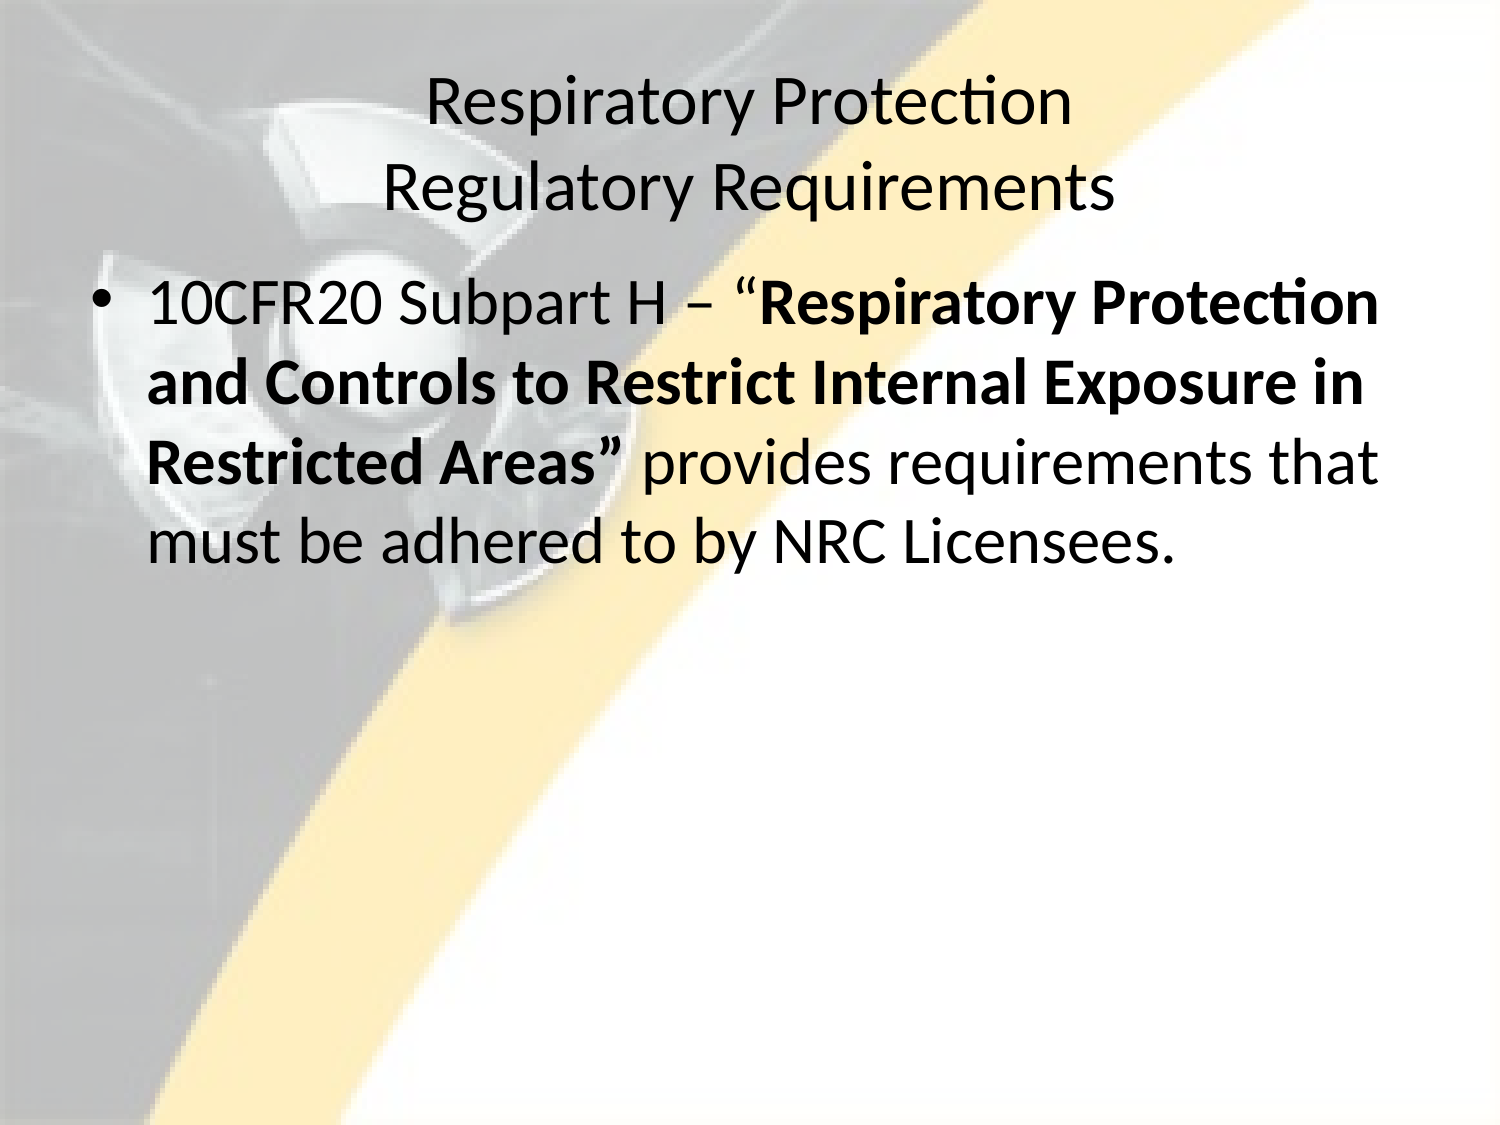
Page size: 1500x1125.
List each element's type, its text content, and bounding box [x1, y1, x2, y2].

list 10CFR20 Subpart H – “Respiratory Protection and Controls to Restrict Internal Exposure in Restricted Areas” provides requirements that must be adhered to by NRC Licensees. [75, 249, 1425, 1025]
title Respiratory Protection Regulatory Requirements [75, 45, 1425, 233]
